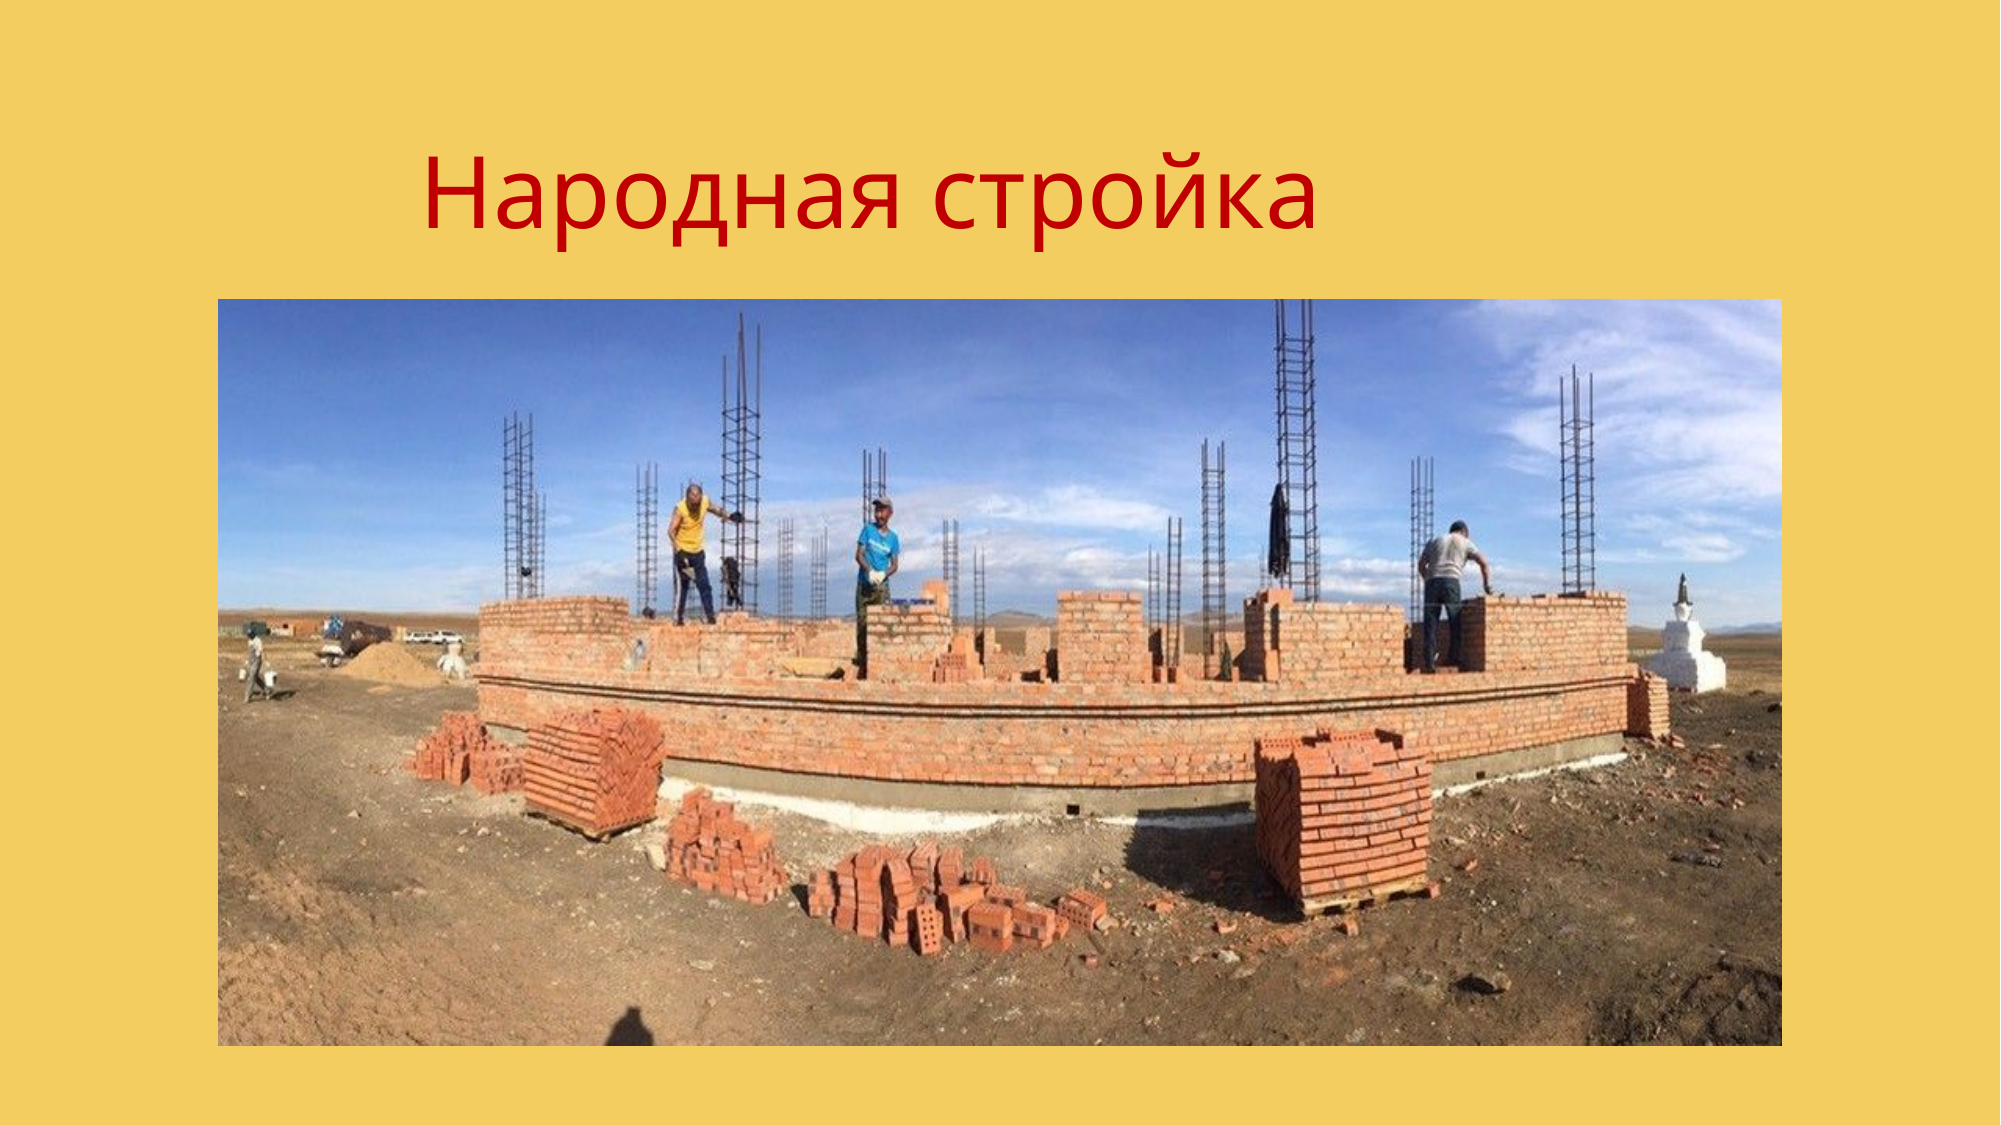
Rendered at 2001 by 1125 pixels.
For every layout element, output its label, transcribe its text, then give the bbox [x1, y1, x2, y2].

picture [218, 299, 1782, 1046]
text_box Народная стройка [404, 121, 1658, 257]
